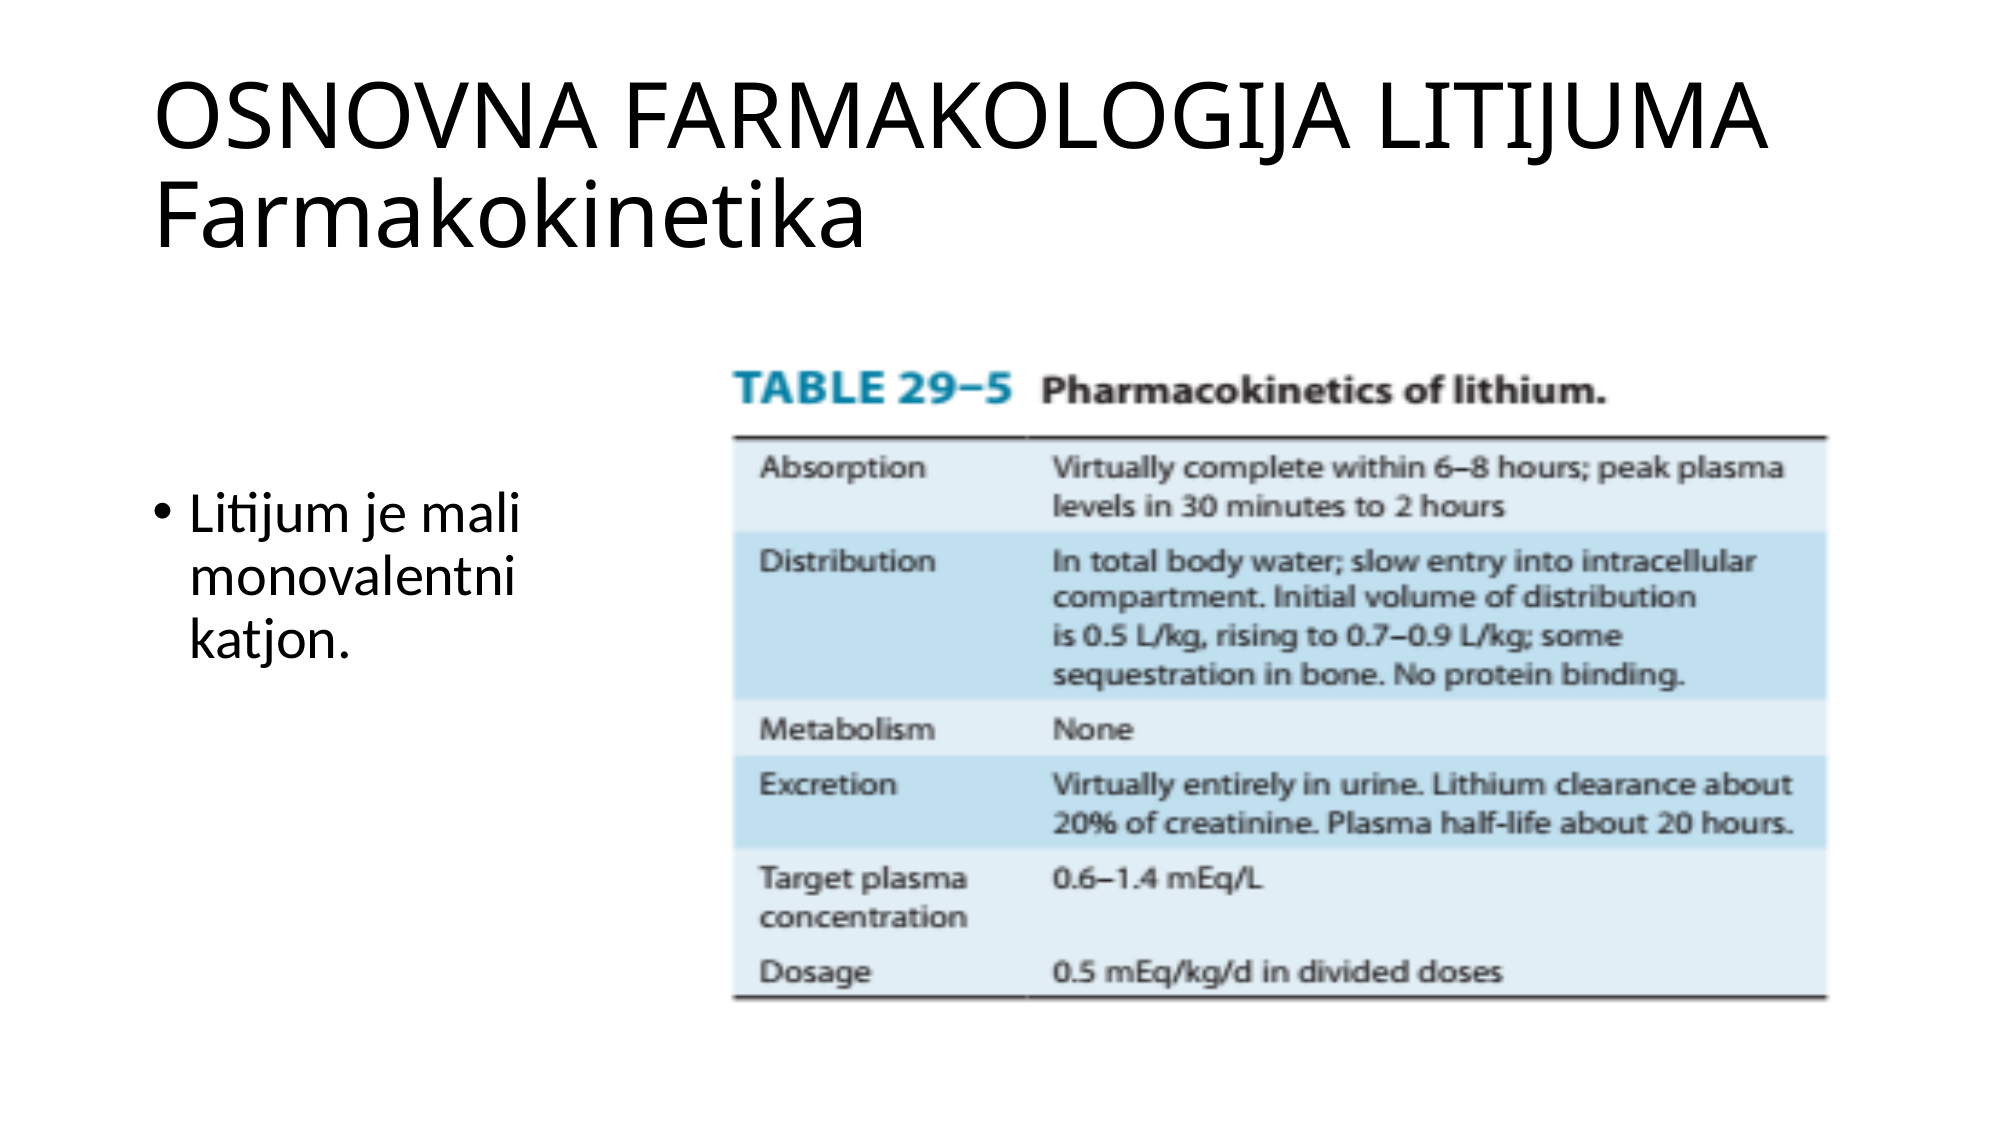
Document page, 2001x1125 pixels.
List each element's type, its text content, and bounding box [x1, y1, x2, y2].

title OSNOVNA FARMAKOLOGIJA LITIJUMA Farmakokinetika [137, 59, 1863, 278]
list Litijum je mali monovalentni katjon. [137, 474, 665, 1014]
picture [685, 313, 1894, 1066]
